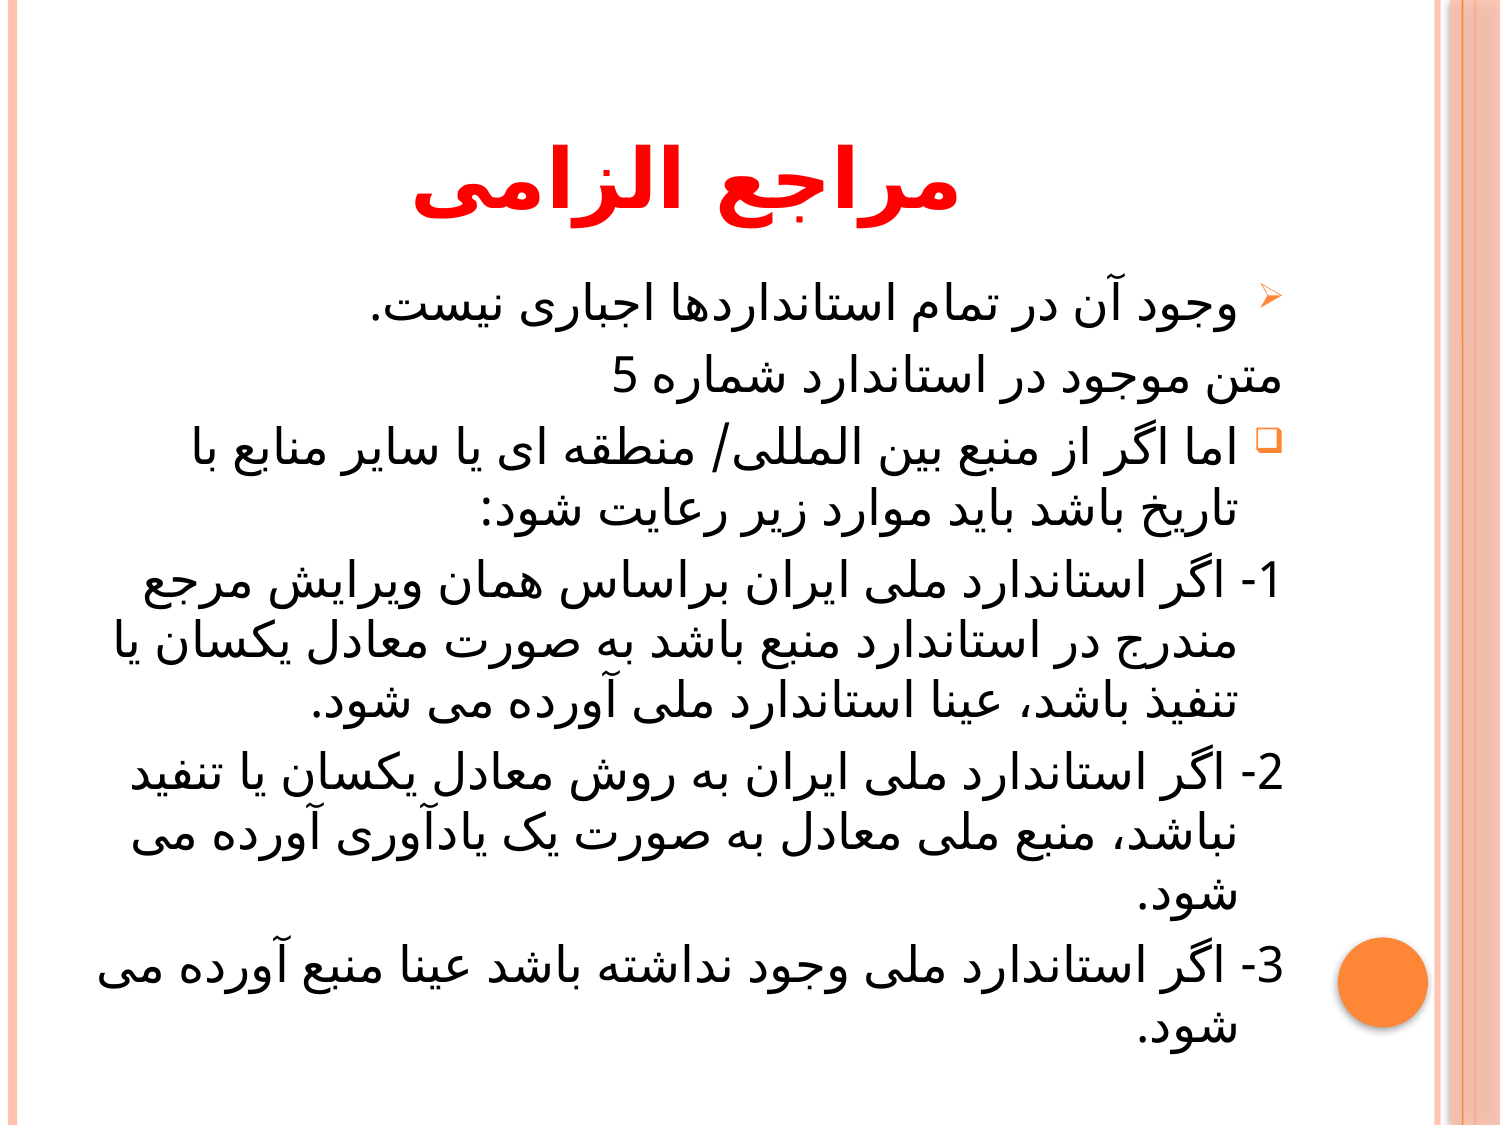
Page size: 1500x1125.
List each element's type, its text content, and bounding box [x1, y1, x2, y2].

list وجود آن در تمام استانداردها اجباری نیست. متن موجود در استاندارد شماره 5 اما اگر از منبع بین المللی/ منطقه ای یا سایر منابع با تاریخ باشد باید موارد زیر رعایت شود: 1- اگر استاندارد ملی ایران براساس همان ویرایش مرجع مندرج در استاندارد منبع باشد به صورت معادل یکسان یا تنفیذ باشد، عینا استاندارد ملی آورده می شود. 2- اگر استاندارد ملی ایران به روش معادل یکسان یا تنفید نباشد، منبع ملی معادل به صورت یک یادآوری آورده می شود. 3- اگر استاندارد ملی وجود نداشته باشد عینا منبع آورده می شود. [75, 262, 1300, 1062]
title مراجع الزامی [75, 45, 1300, 233]
